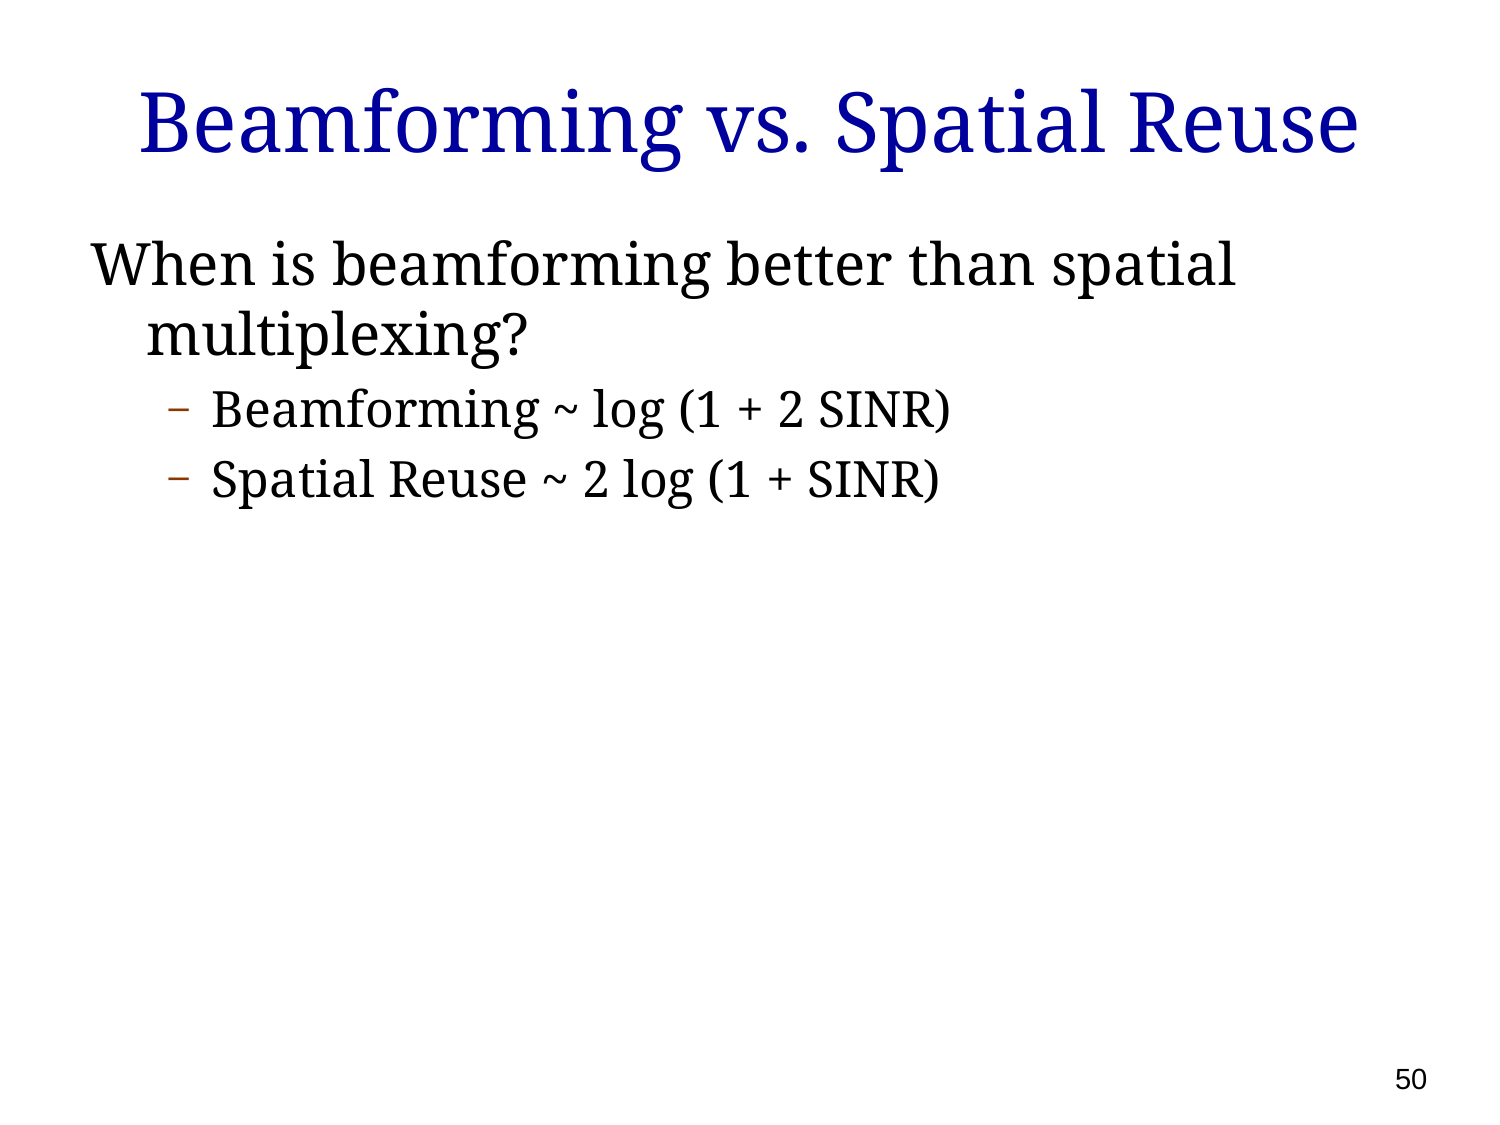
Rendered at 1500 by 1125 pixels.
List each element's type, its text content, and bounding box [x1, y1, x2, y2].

title Beamforming vs. Spatial Reuse [74, 47, 1426, 191]
slide_number 50 [1092, 1024, 1443, 1103]
list When is beamforming better than spatial multiplexing? Beamforming ~ log (1 + 2 SINR) Spatial Reuse ~ 2 log (1 + SINR) [74, 219, 1426, 963]
